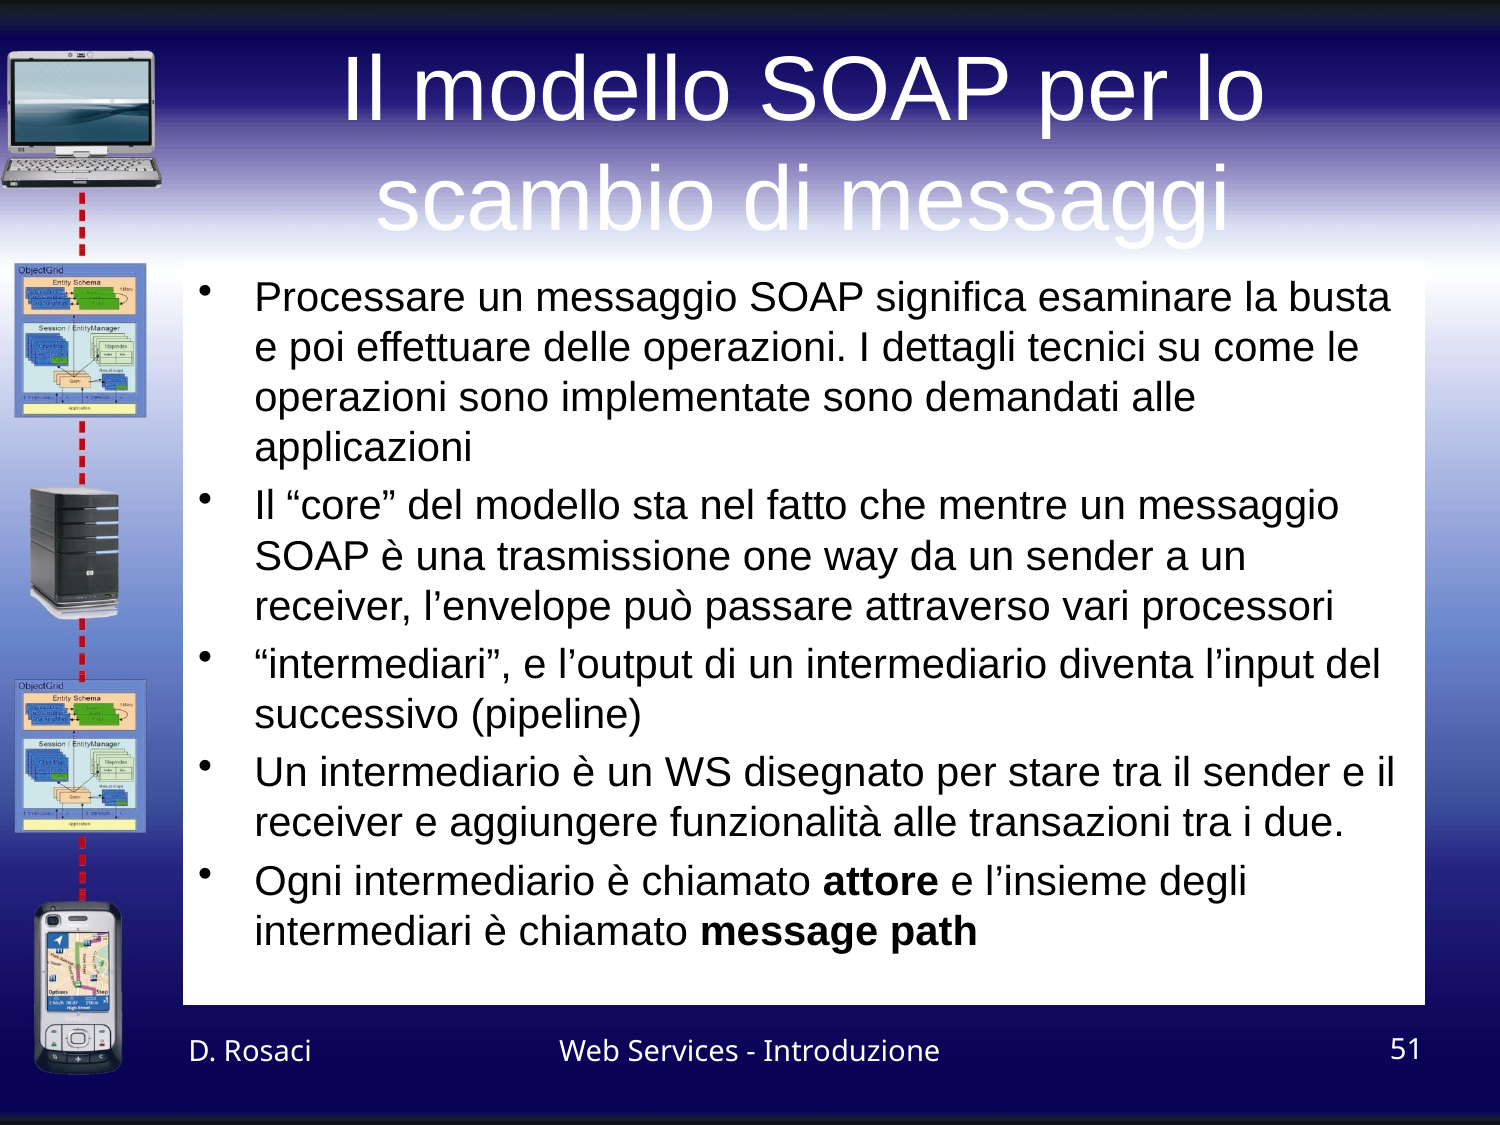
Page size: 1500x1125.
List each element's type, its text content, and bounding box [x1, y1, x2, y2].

picture [0, 0, 1500, 1125]
title Il modello SOAP per lo scambio di messaggi [182, 44, 1426, 233]
list Processare un messaggio SOAP significa esaminare la busta e poi effettuare delle operazioni. I dettagli tecnici su come le operazioni sono implementate sono demandati alle applicazioni Il “core” del modello sta nel fatto che mentre un messaggio SOAP è una trasmissione one way da un sender a un receiver, l’envelope può passare attraverso vari processori “intermediari”, e l’output di un intermediario diventa l’input del successivo (pipeline) Un intermediario è un WS disegnato per stare tra il sender e il receiver e aggiungere funzionalità alle transazioni tra i due. Ogni intermediario è chiamato attore e l’insieme degli intermediari è chiamato message path [182, 262, 1426, 1006]
slide_number D. Rosaci [74, 1024, 426, 1103]
footer Web Services - Introduzione [512, 1024, 988, 1103]
